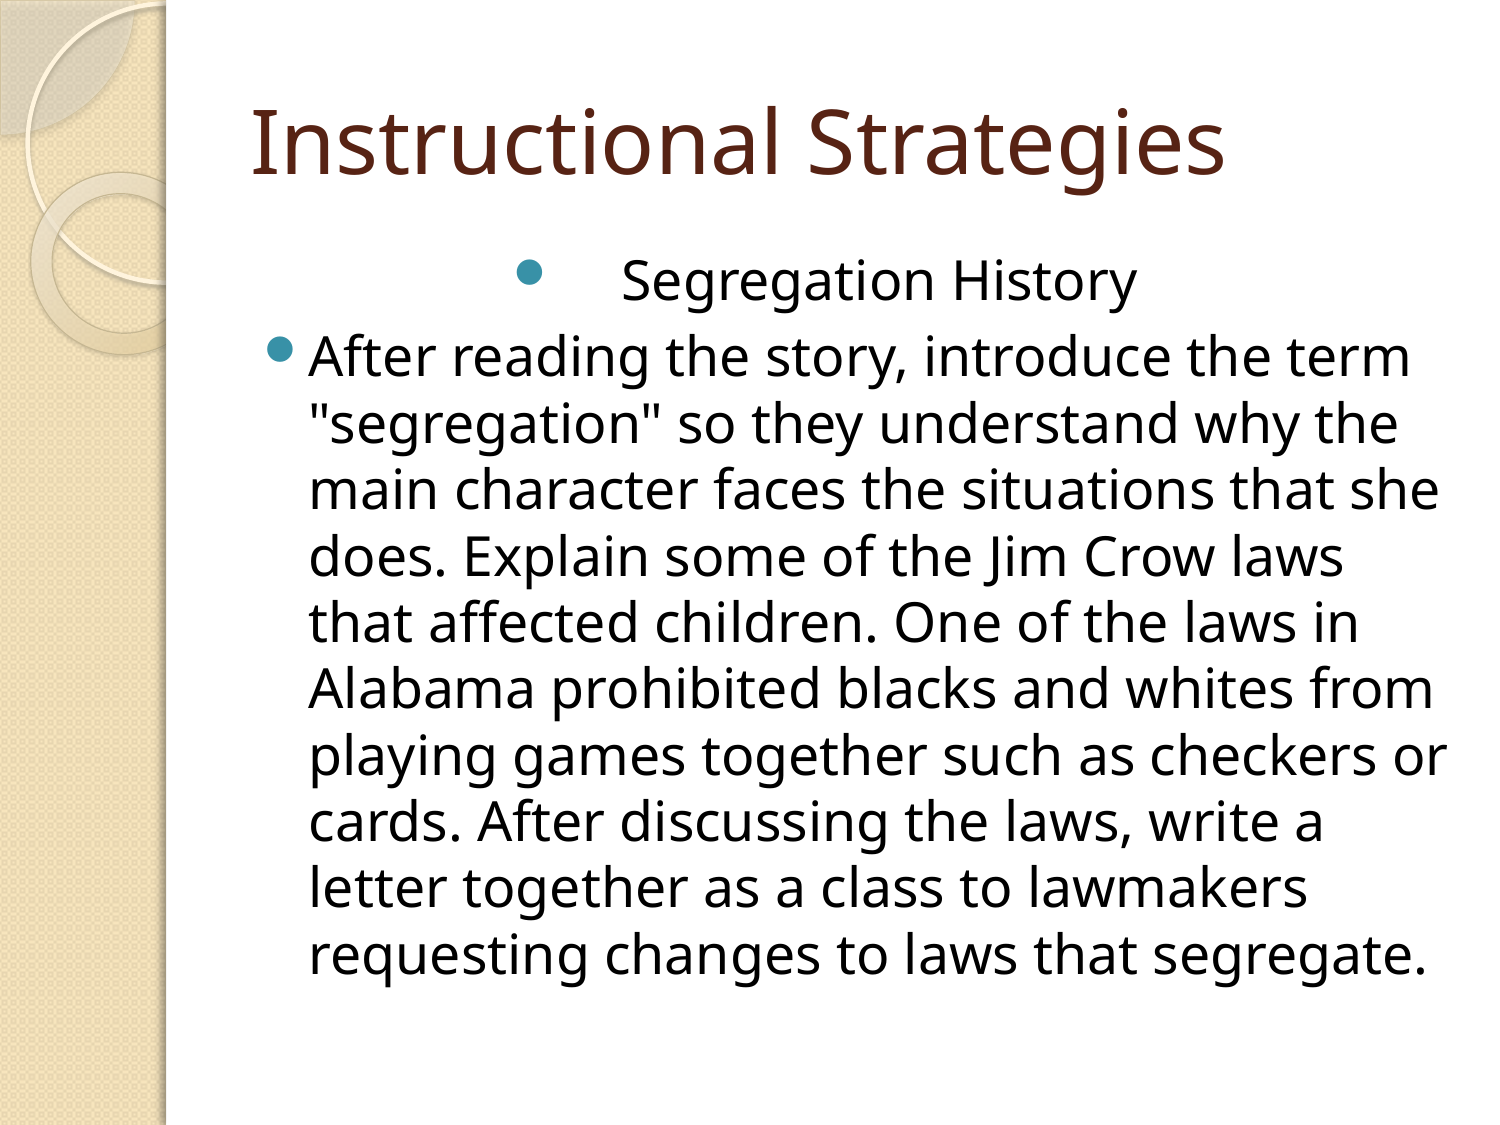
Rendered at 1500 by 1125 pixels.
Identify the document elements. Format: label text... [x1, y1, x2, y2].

title Instructional Strategies [235, 45, 1466, 233]
list Segregation History After reading the story, introduce the term "segregation" so they understand why the main character faces the situations that she does. Explain some of the Jim Crow laws that affected children. One of the laws in Alabama prohibited blacks and whites from playing games together such as checkers or cards. After discussing the laws, write a letter together as a class to lawmakers requesting changes to laws that segregate. [235, 237, 1466, 1025]
